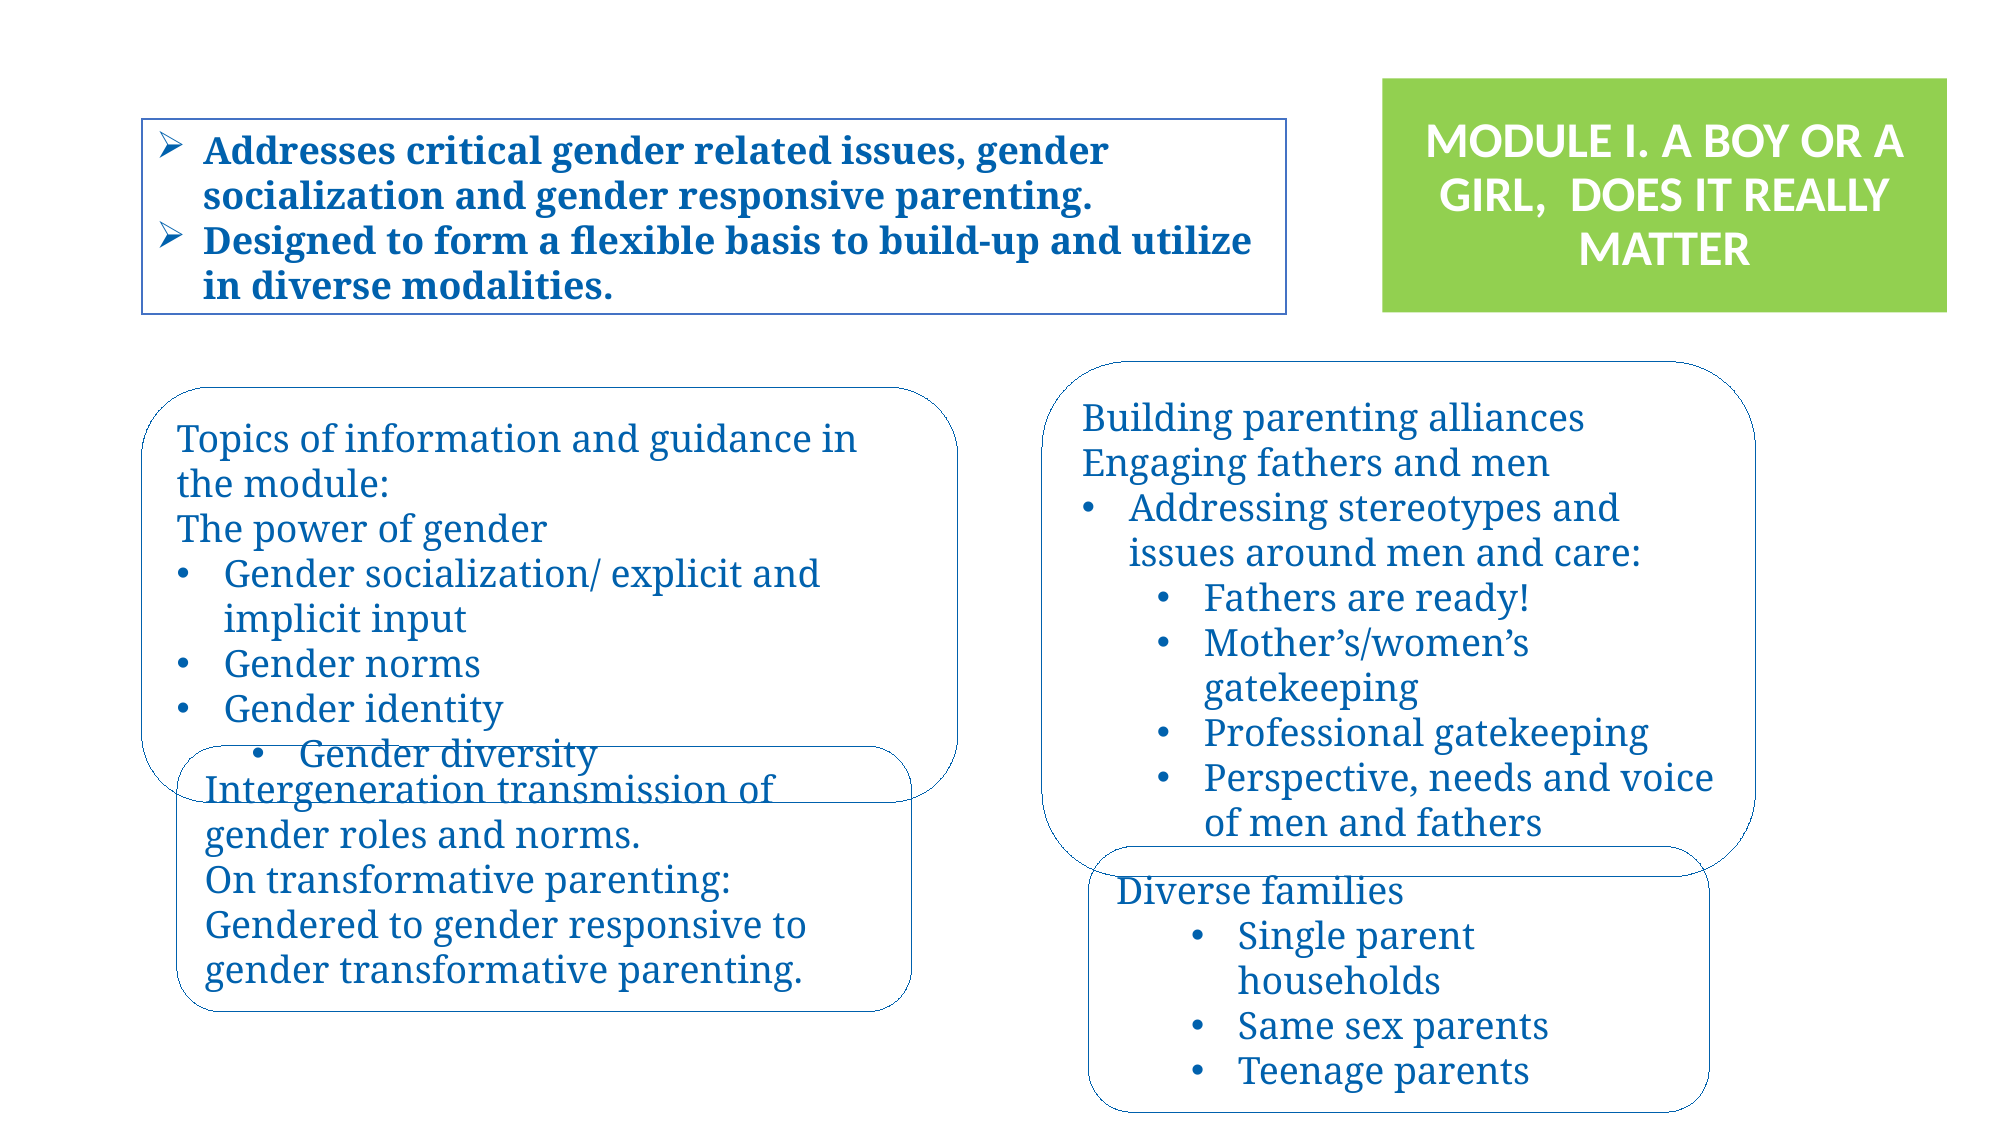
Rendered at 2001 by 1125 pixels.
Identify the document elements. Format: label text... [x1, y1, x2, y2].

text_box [1382, 78, 1947, 313]
text_box Building parenting alliances Engaging fathers and men Addressing stereotypes and issues around men and care: Fathers are ready! Mother’s/women’s gatekeeping Professional gatekeeping Perspective, needs and voice of men and fathers [1041, 361, 1756, 877]
text_box Topics of information and guidance in the module: The power of gender Gender socialization/ explicit and implicit input Gender norms Gender identity Gender diversity [141, 387, 958, 799]
text_box Diverse families Single parent households Same sex parents Teenage parents [1088, 870, 1710, 1113]
text_box Addresses critical gender related issues, gender socialization and gender responsive parenting. Designed to form a flexible basis to build-up and utilize in diverse modalities. [141, 118, 1287, 315]
text_box Intergeneration transmission of gender roles and norms. On transformative parenting: Gendered to gender responsive to gender transformative parenting. [176, 745, 912, 1012]
